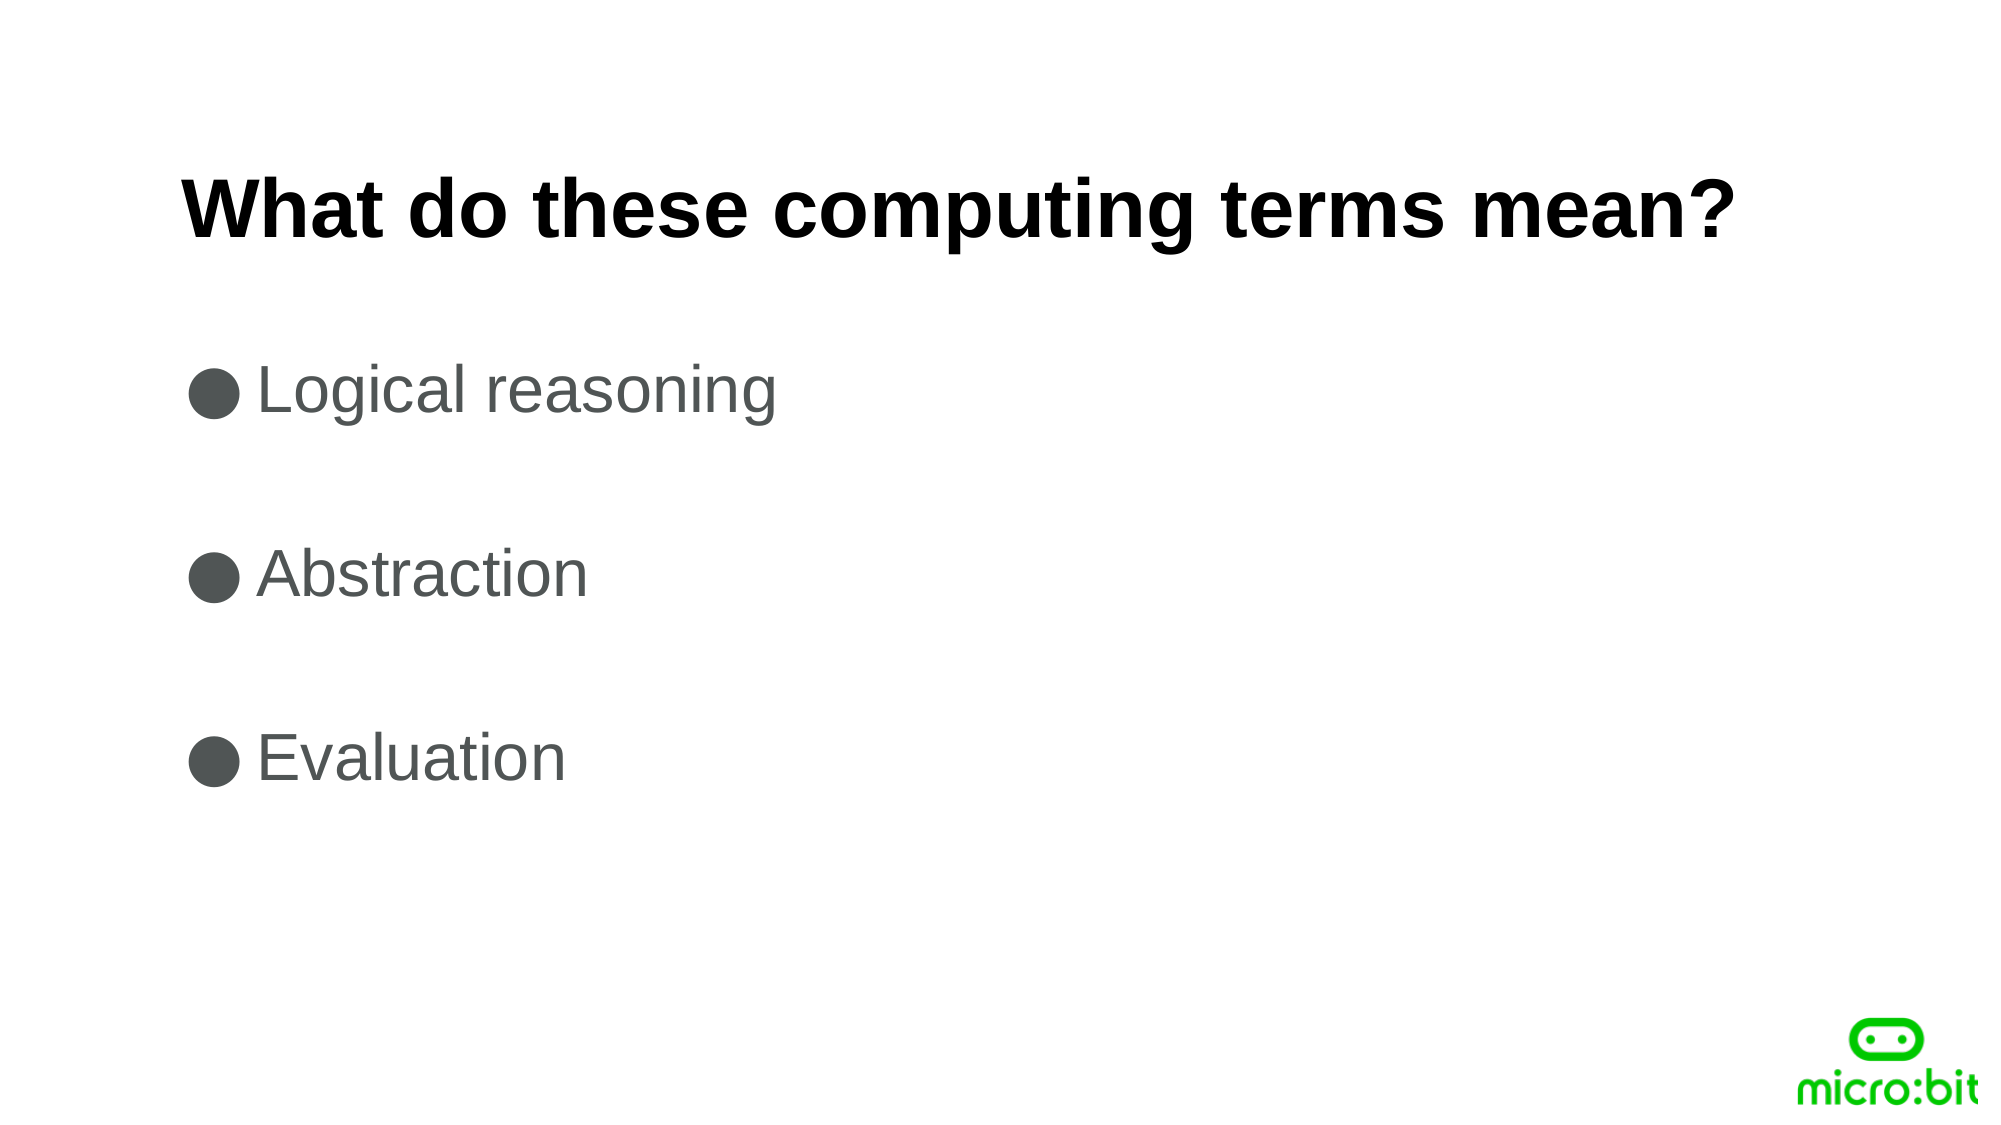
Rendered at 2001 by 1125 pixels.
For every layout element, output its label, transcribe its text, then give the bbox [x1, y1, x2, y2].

picture [1797, 1017, 1978, 1106]
text_box What do these computing terms mean? Logical reasoning Abstraction Evaluation [166, 60, 1918, 884]
